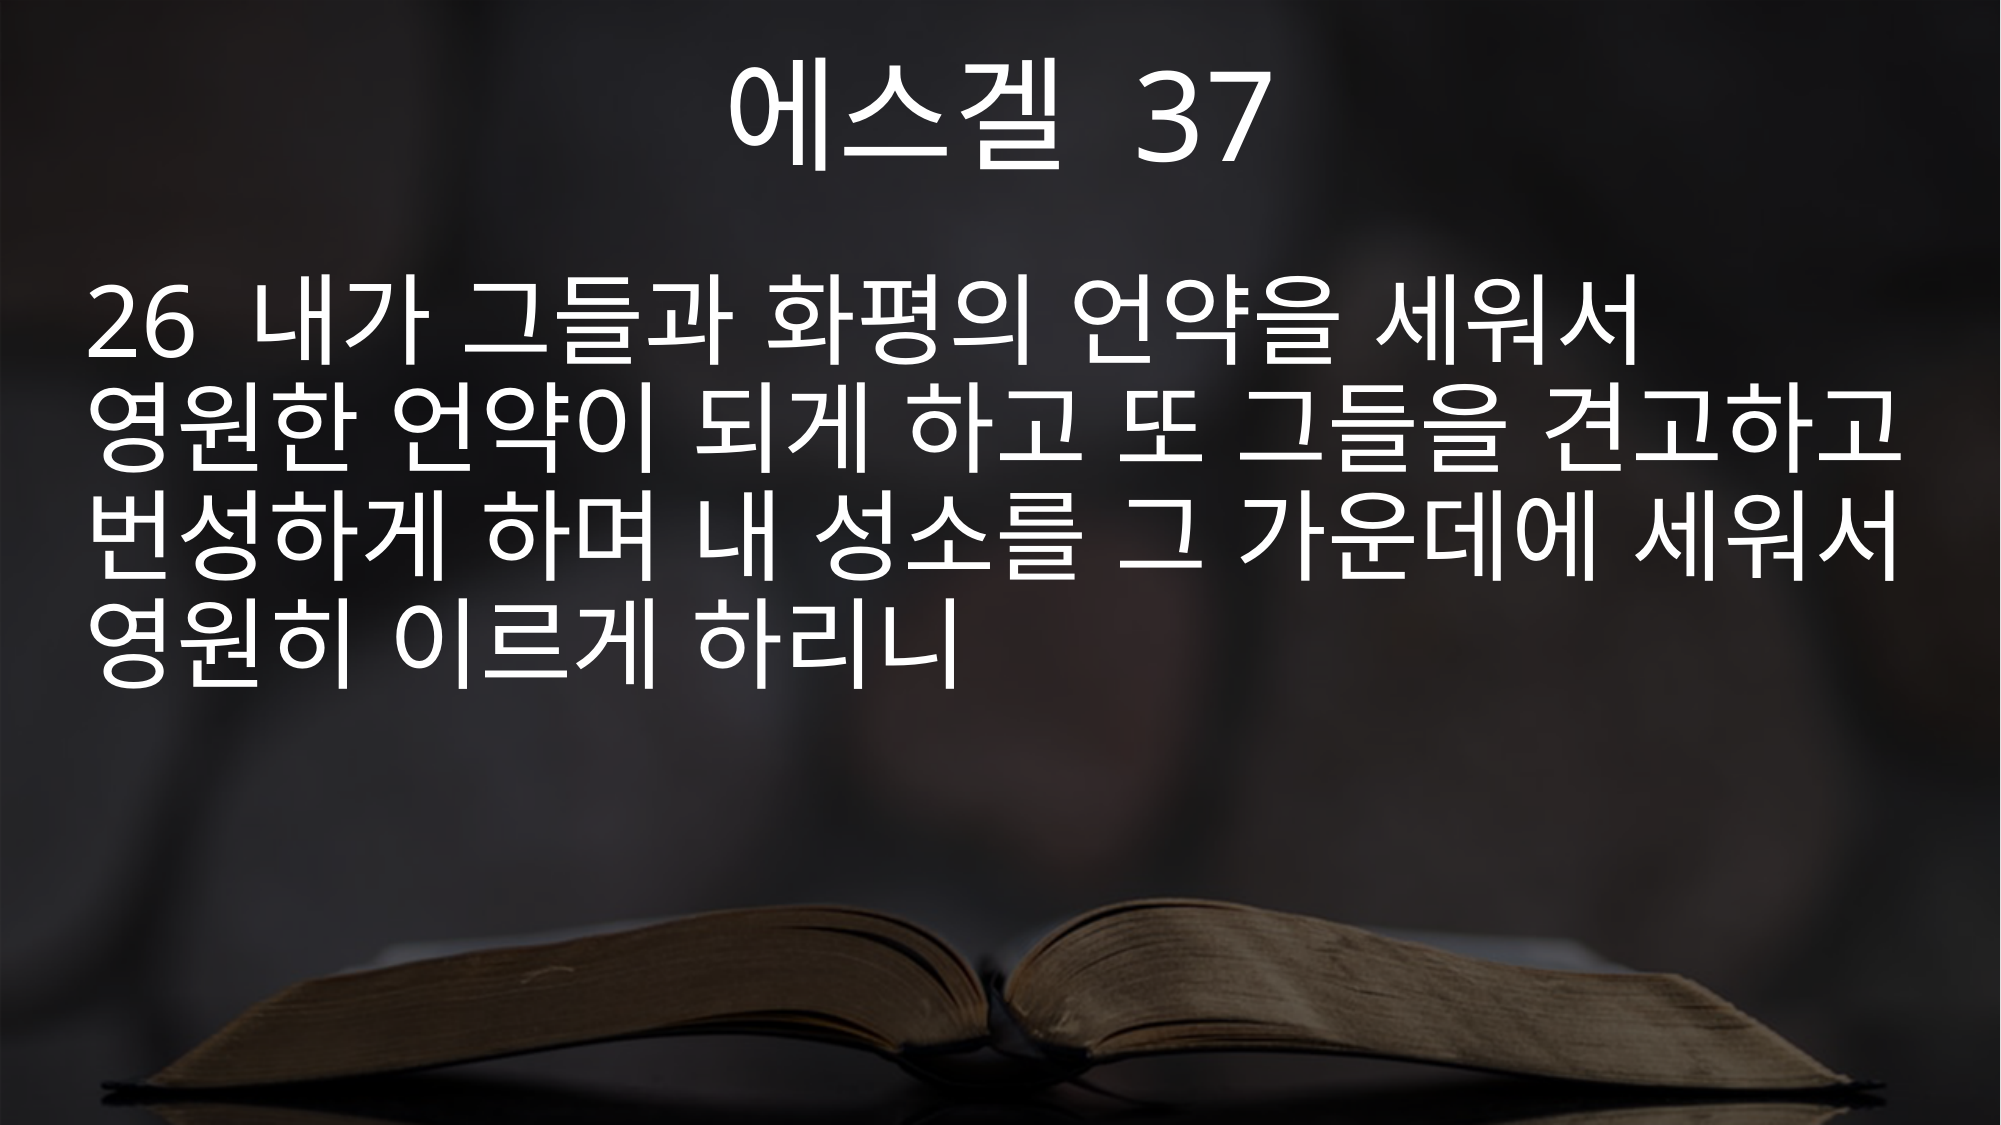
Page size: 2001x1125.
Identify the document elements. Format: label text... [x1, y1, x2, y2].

list 26 내가 그들과 화평의 언약을 세워서 영원한 언약이 되게 하고 또 그들을 견고하고 번성하게 하며 내 성소를 그 가운데에 세워서 영원히 이르게 하리니 [69, 263, 1953, 423]
footer 에스겔 37 [0, 32, 2000, 192]
picture [0, 0, 2001, 1125]
